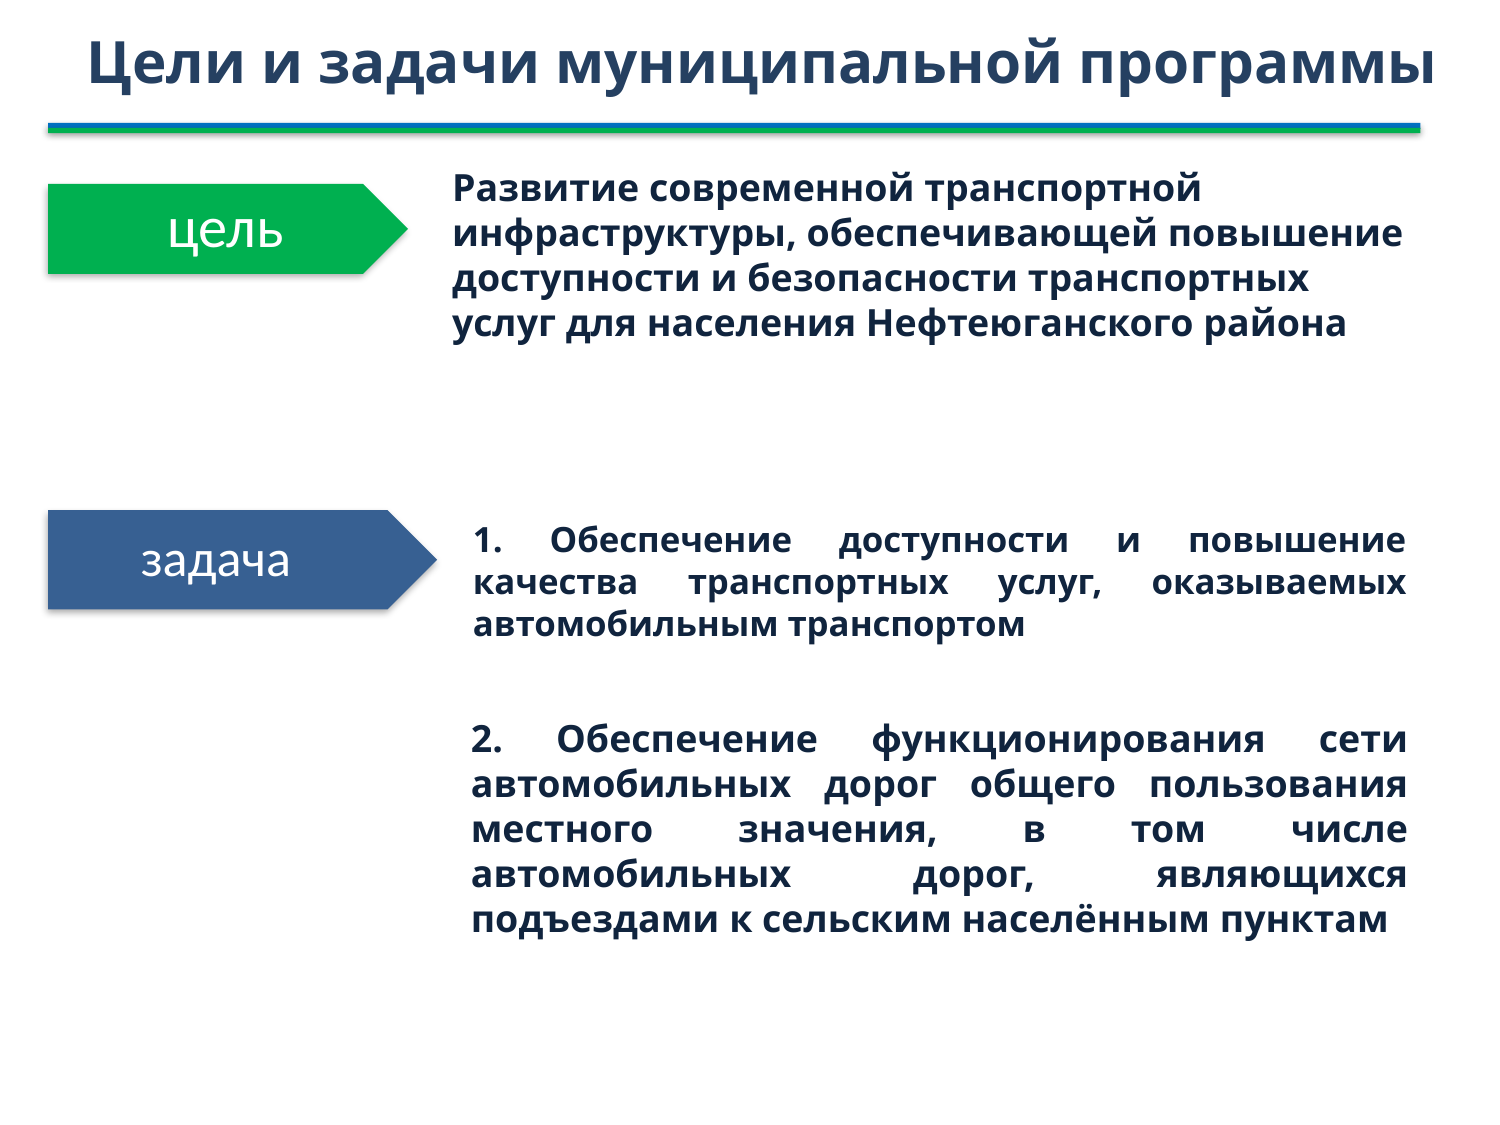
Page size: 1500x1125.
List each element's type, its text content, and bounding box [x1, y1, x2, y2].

text_box 1. Обеспечение доступности и повышение качества транспортных услуг, оказываемых автомобильным транспортом [457, 510, 1422, 652]
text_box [9, 183, 459, 326]
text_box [47, 509, 438, 610]
text_box Развитие современной транспортной инфраструктуры, обеспечивающей повышение доступности и безопасности транспортных услуг для населения Нефтеюганского района [437, 156, 1421, 352]
text_box Цели и задачи муниципальной программы [24, 0, 1500, 104]
text_box [455, 225, 1449, 424]
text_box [47, 122, 1421, 134]
text_box 2. Обеспечение функционирования сети автомобильных дорог общего пользования местного значения, в том числе автомобильных дорог, являющихся подъездами к сельским населённым пунктам [455, 707, 1424, 911]
